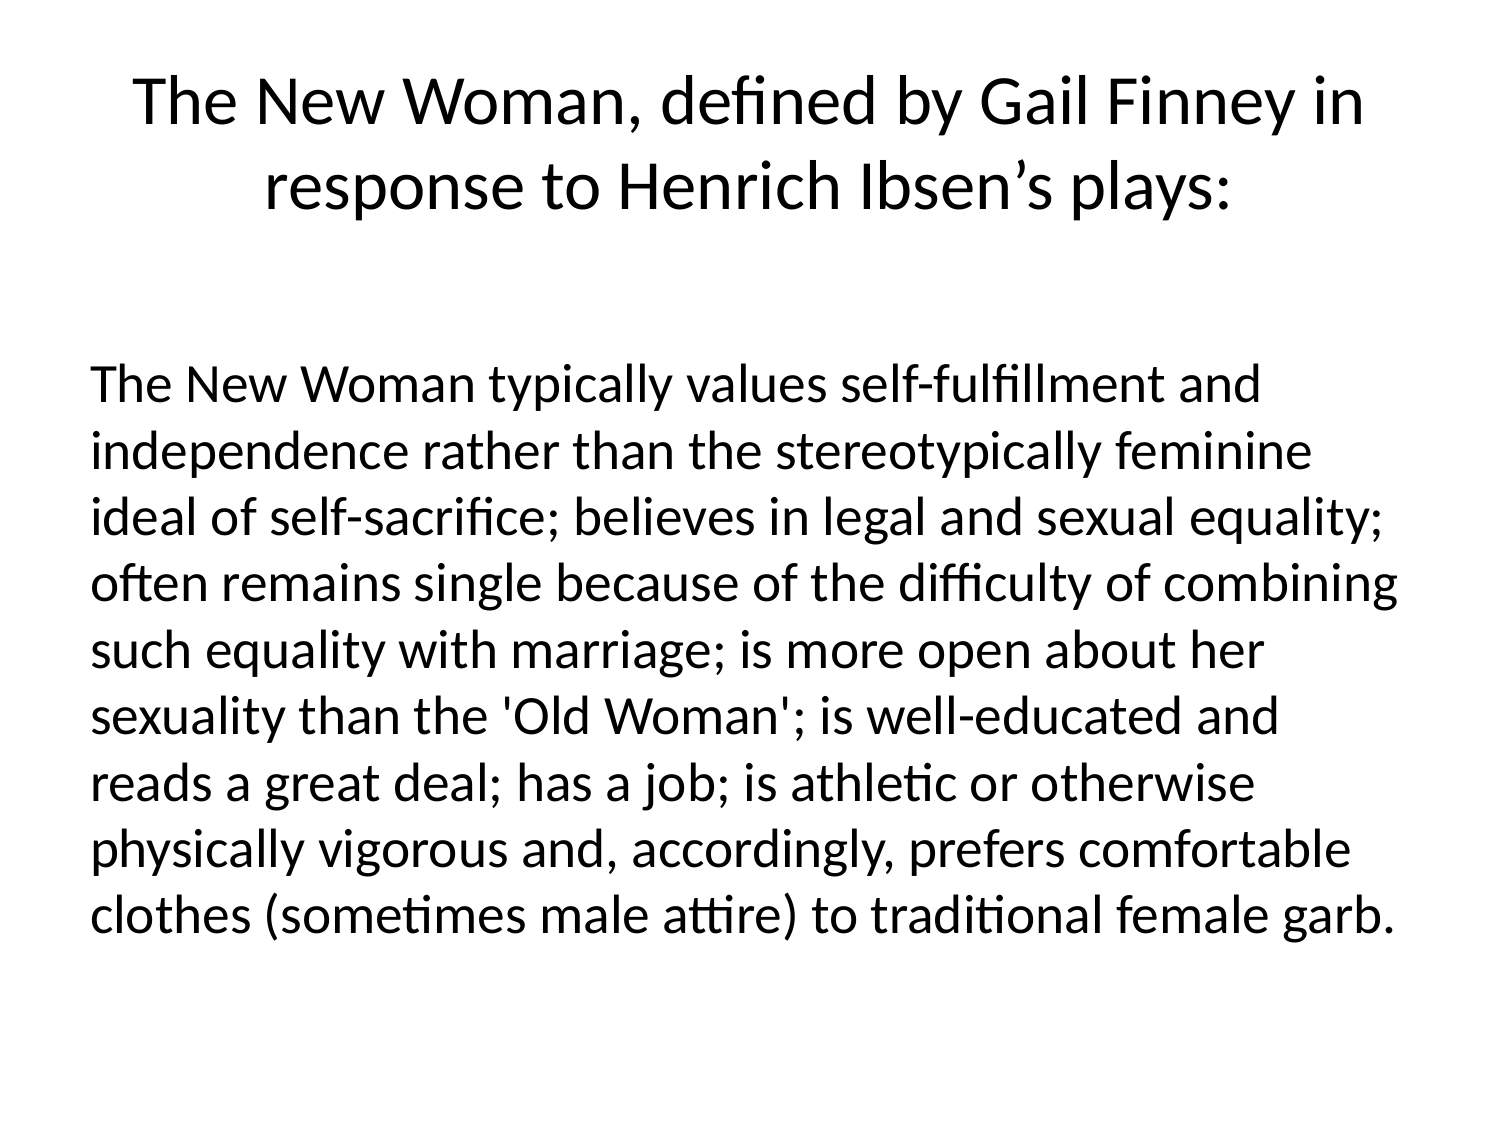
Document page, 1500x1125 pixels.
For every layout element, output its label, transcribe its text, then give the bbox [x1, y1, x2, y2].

list The New Woman typically values self-fulfillment and independence rather than the stereotypically feminine ideal of self-sacrifice; believes in legal and sexual equality; often remains single because of the difficulty of combining such equality with marriage; is more open about her sexuality than the 'Old Woman'; is well-educated and reads a great deal; has a job; is athletic or otherwise physically vigorous and, accordingly, prefers comfortable clothes (sometimes male attire) to traditional female garb. [75, 262, 1425, 1005]
title The New Woman, defined by Gail Finney in response to Henrich Ibsen’s plays: [75, 45, 1425, 233]
